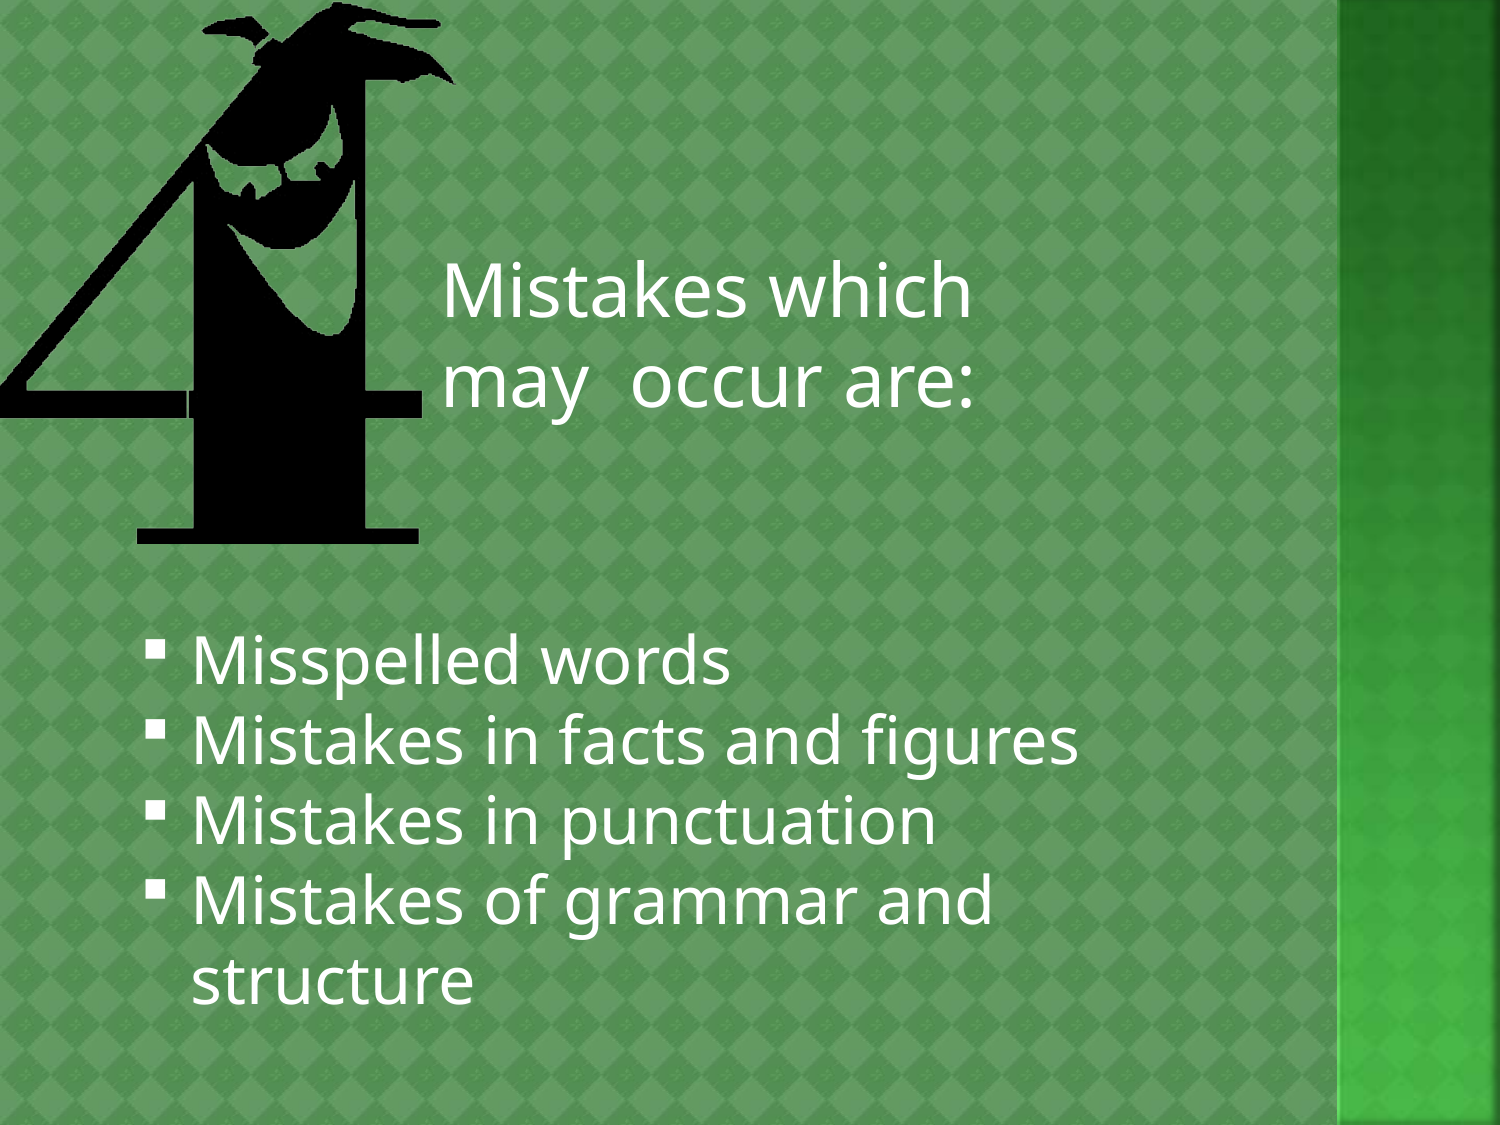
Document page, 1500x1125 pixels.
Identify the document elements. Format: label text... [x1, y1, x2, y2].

title Mistakes which may occur are: [457, 240, 1105, 431]
text_box Misspelled words Mistakes in facts and figures Mistakes in punctuation Mistakes of grammar and structure [137, 616, 1236, 1018]
picture [0, 0, 1500, 1125]
text_box [0, 0, 457, 544]
